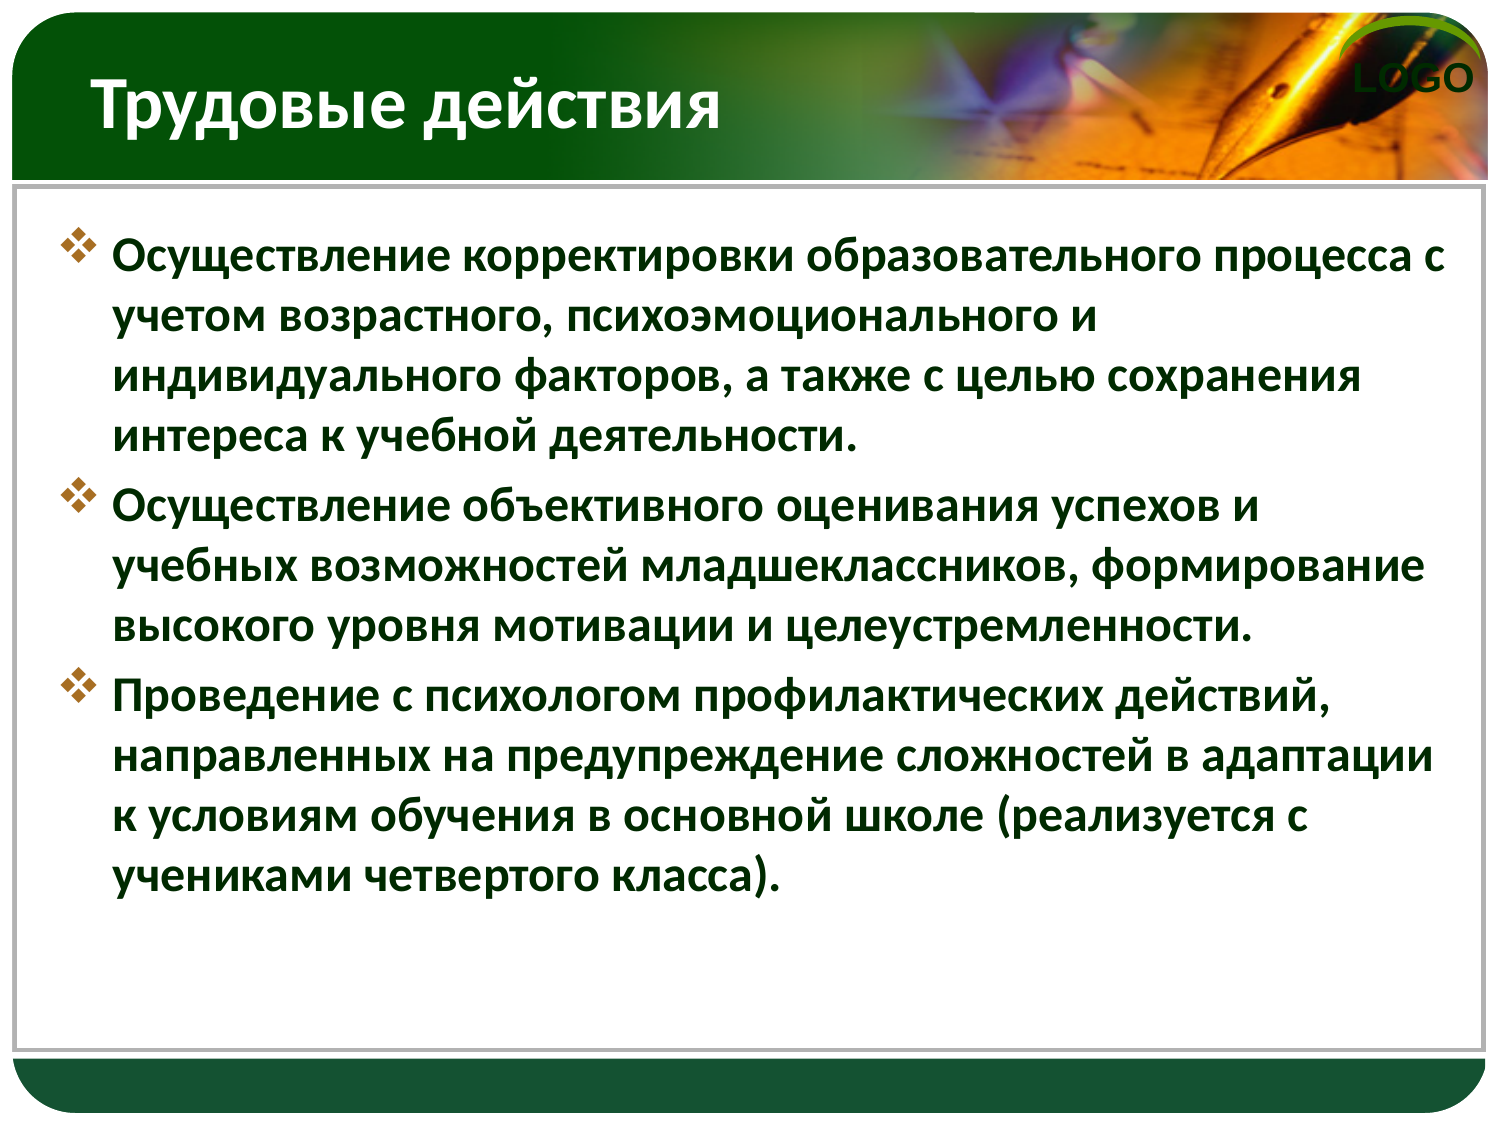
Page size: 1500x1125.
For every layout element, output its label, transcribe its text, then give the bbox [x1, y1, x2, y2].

title Трудовые действия [74, 52, 1413, 145]
picture [13, 13, 1487, 180]
list Осуществление корректировки образовательного процесса с учетом возрастного, психоэмоционального и индивидуального факторов, а также с целью сохранения интереса к учебной деятельности. Осуществление объективного оценивания успехов и учебных возможностей младшеклассников, формирование высокого уровня мотивации и целеустремленности. Проведение с психологом профилактических действий, направленных на предупреждение сложностей в адаптации к условиям обучения в основной школе (реализуется с учениками четвертого класса). [41, 213, 1471, 1026]
